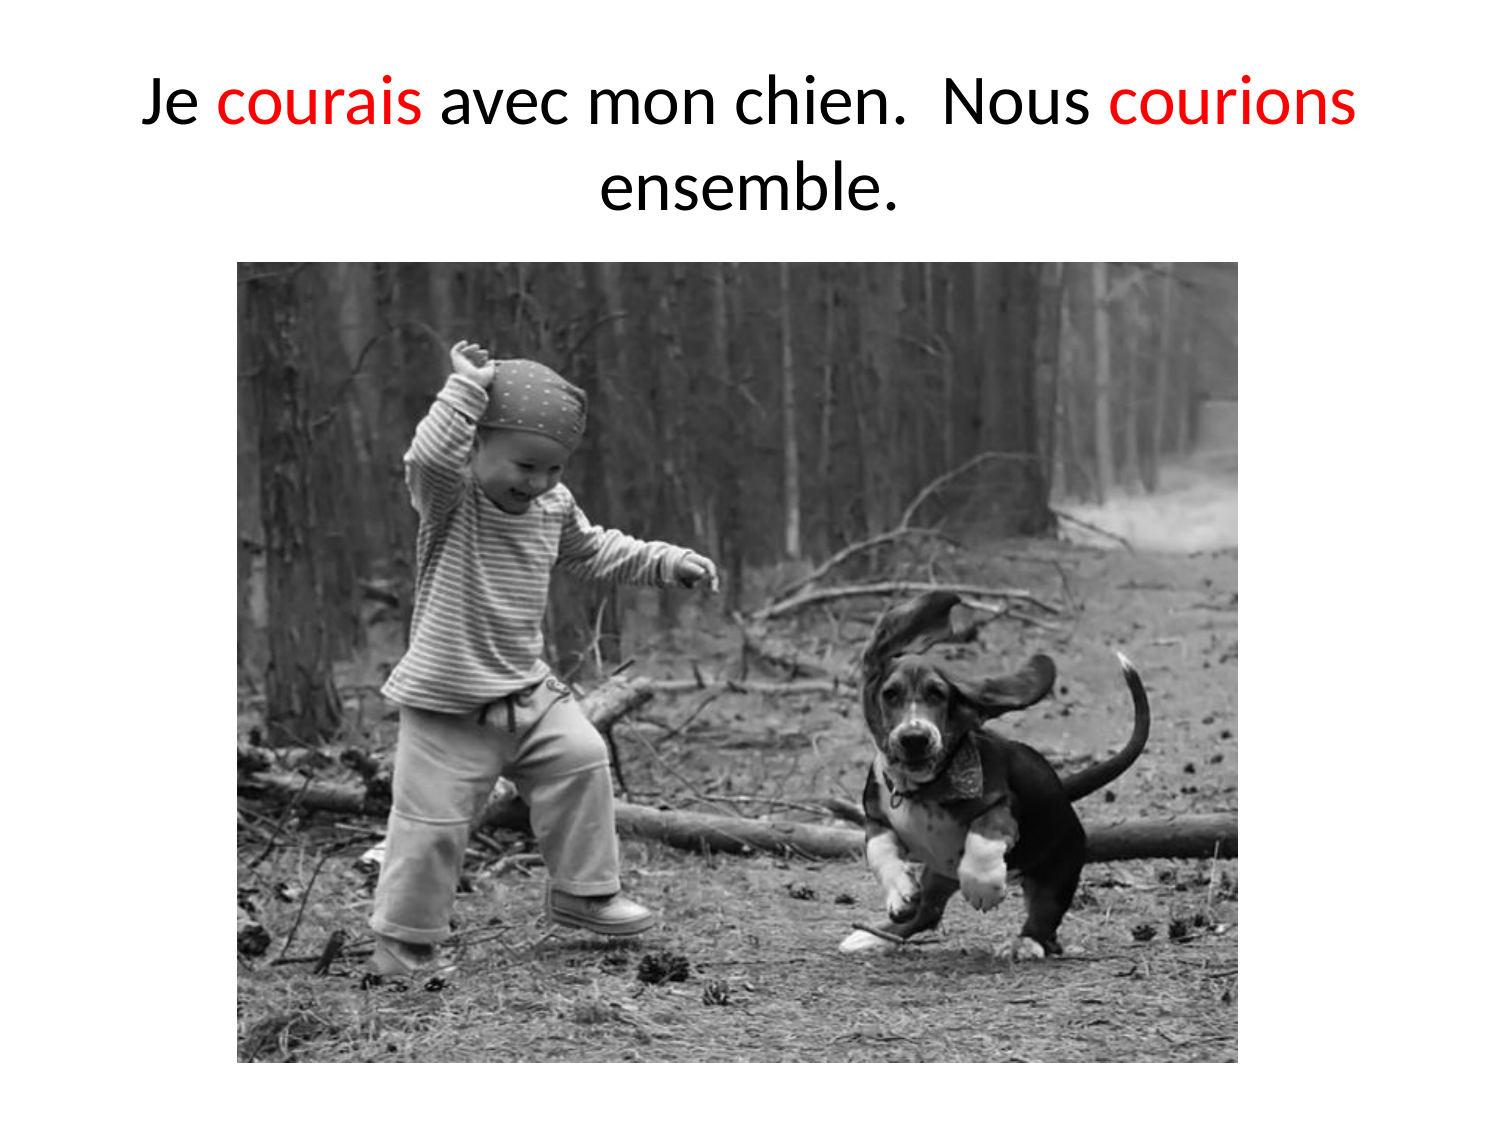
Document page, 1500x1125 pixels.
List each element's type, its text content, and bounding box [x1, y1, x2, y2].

picture [237, 262, 1238, 1063]
title Je courais avec mon chien. Nous courions ensemble. [75, 45, 1425, 233]
